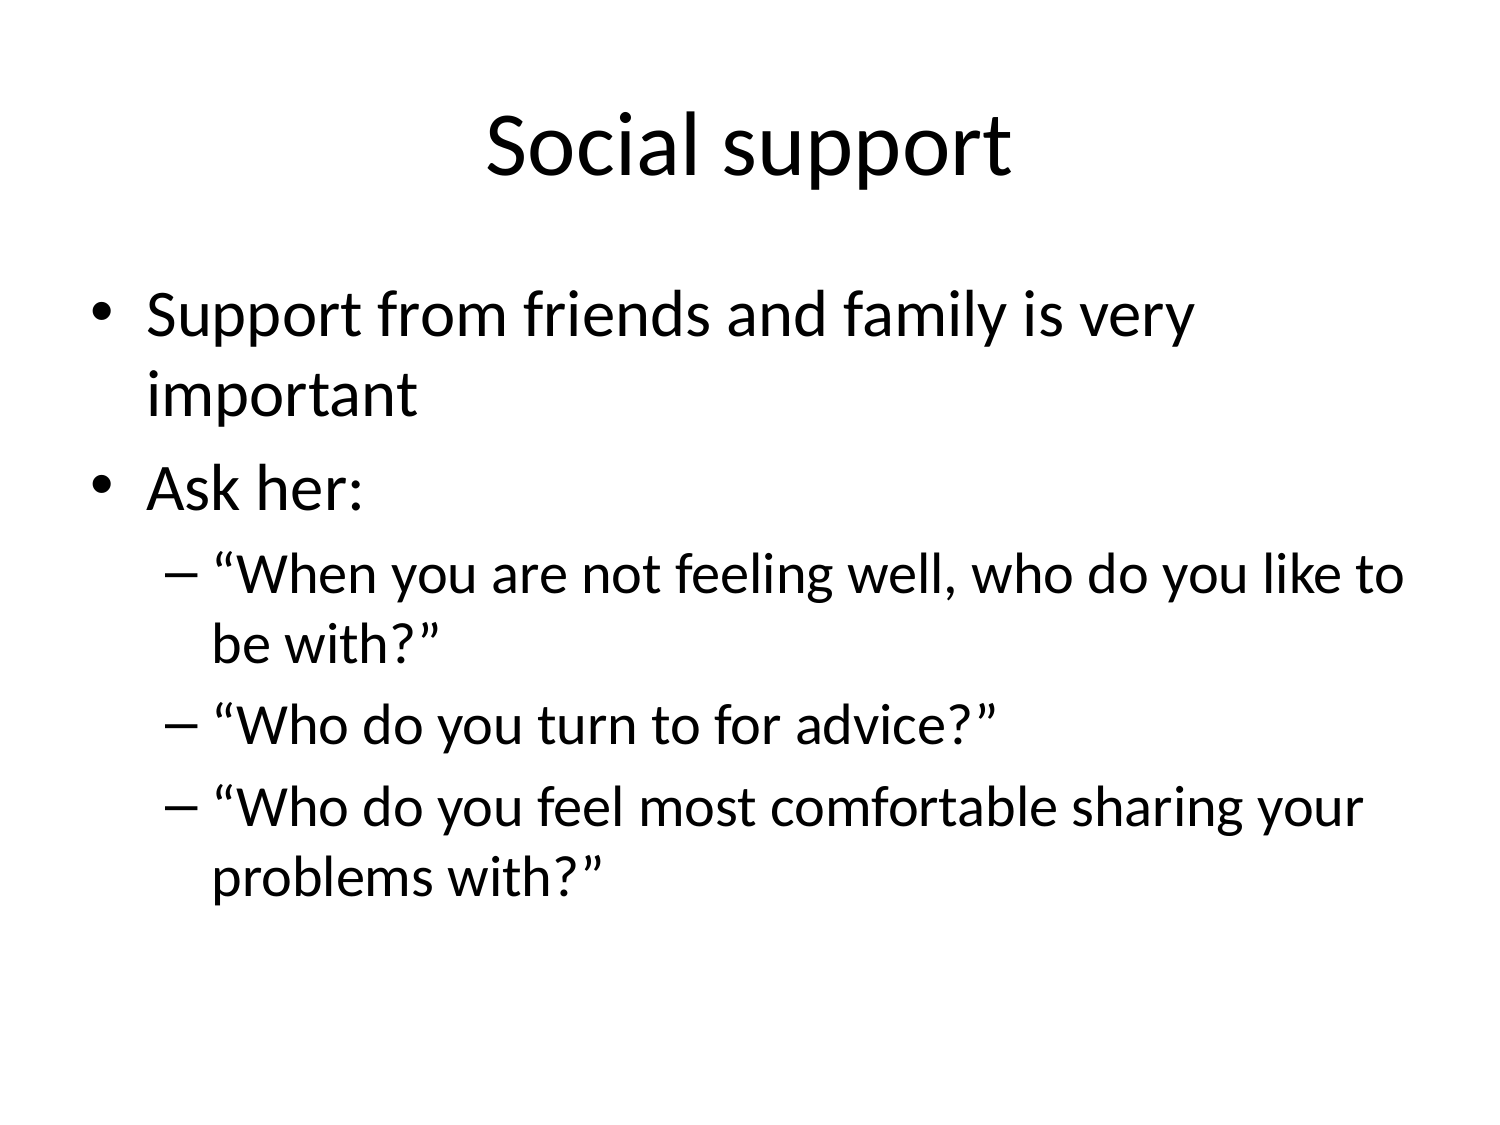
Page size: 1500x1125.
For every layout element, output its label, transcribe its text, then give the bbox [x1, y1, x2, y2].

list Support from friends and family is very important Ask her: “When you are not feeling well, who do you like to be with?” “Who do you turn to for advice?” “Who do you feel most comfortable sharing your problems with?” [75, 262, 1425, 1005]
title Social support [75, 45, 1425, 233]
